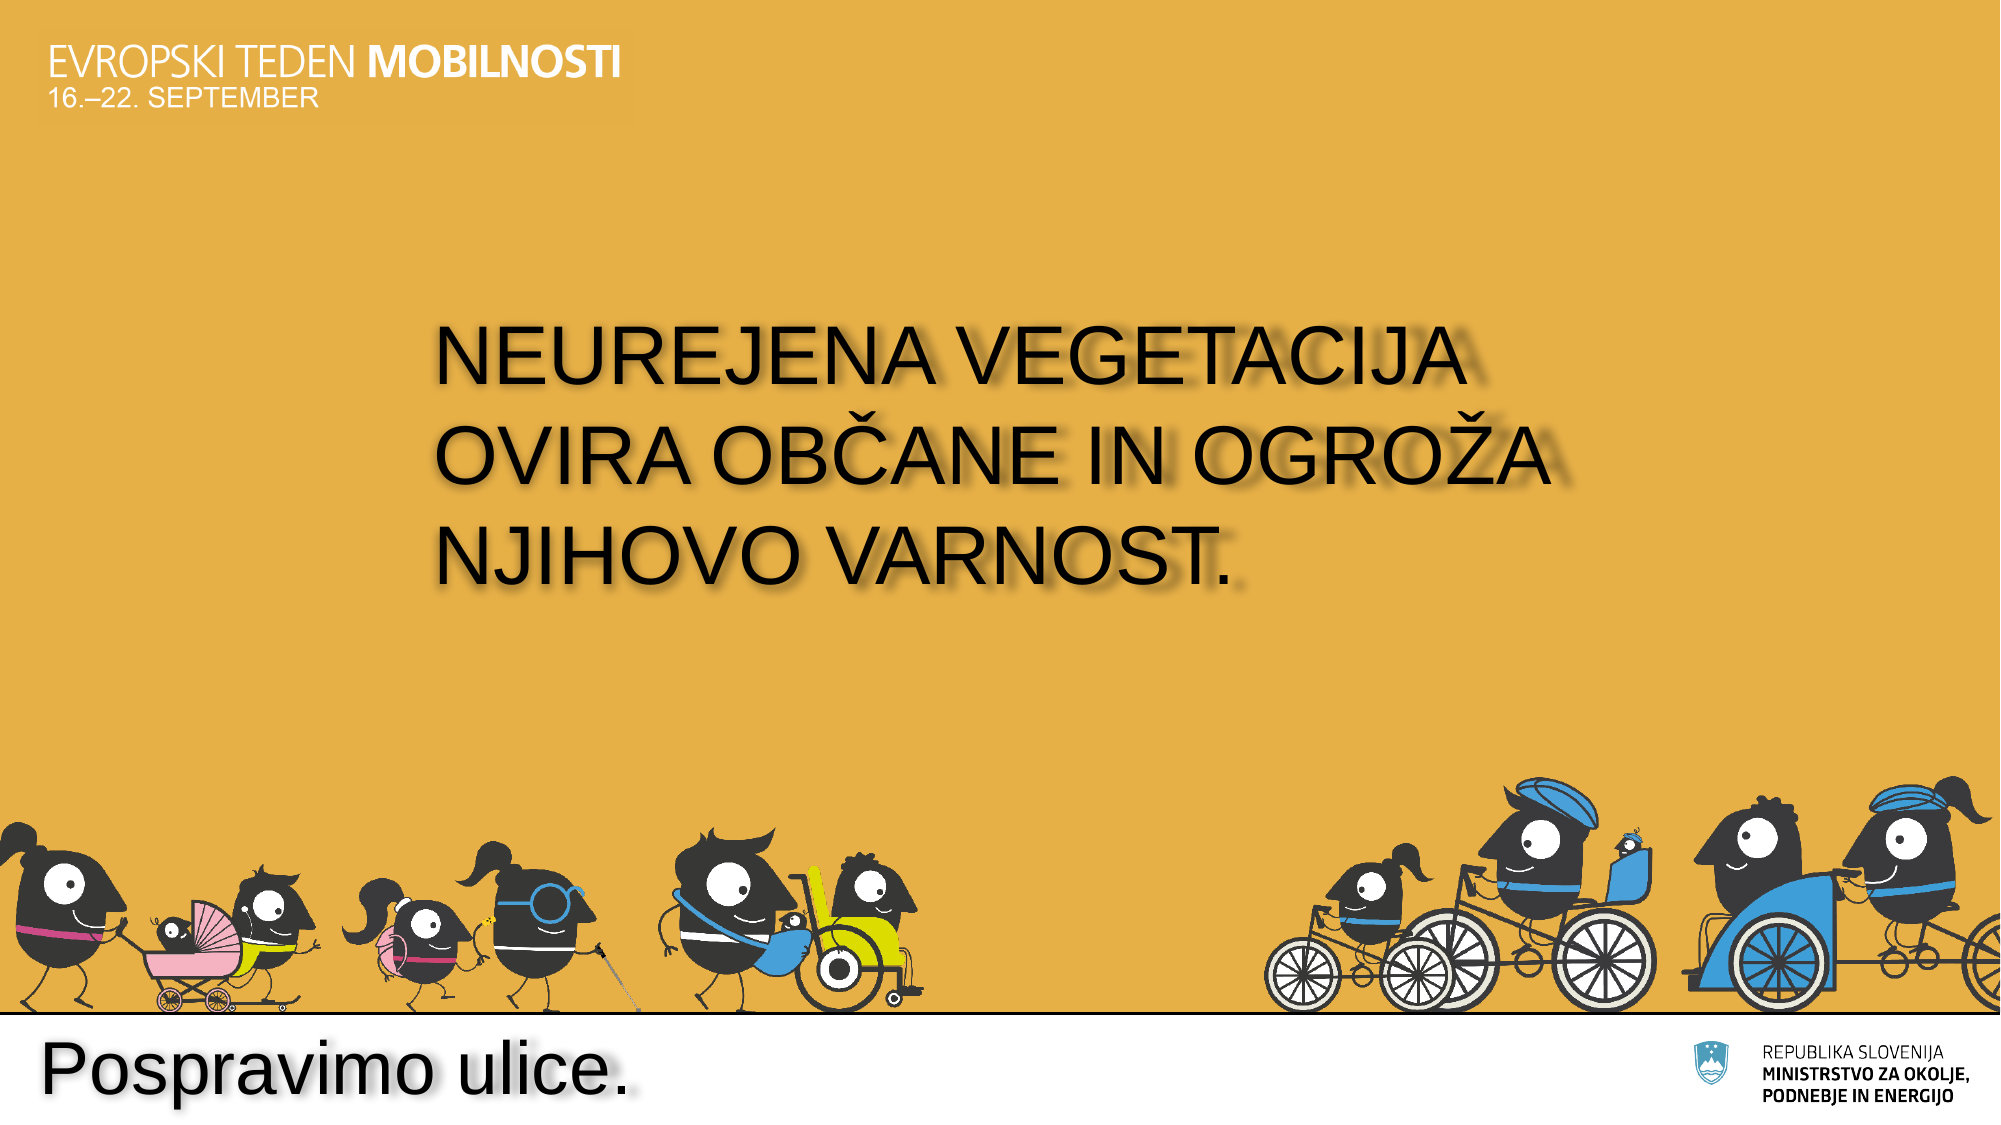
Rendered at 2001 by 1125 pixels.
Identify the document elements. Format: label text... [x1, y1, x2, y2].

picture [658, 827, 925, 1013]
picture [342, 841, 641, 1013]
picture [0, 821, 321, 1013]
text_box NEUREJENA VEGETACIJA ovira občane in ogroža njihovo varnost. [418, 294, 1580, 609]
picture [36, 29, 636, 125]
picture [1693, 1040, 1969, 1106]
text_box [0, 0, 2000, 1012]
picture [1681, 776, 2001, 1014]
text_box Pospravimo ulice. [0, 1025, 674, 1117]
picture [1264, 777, 1657, 1013]
